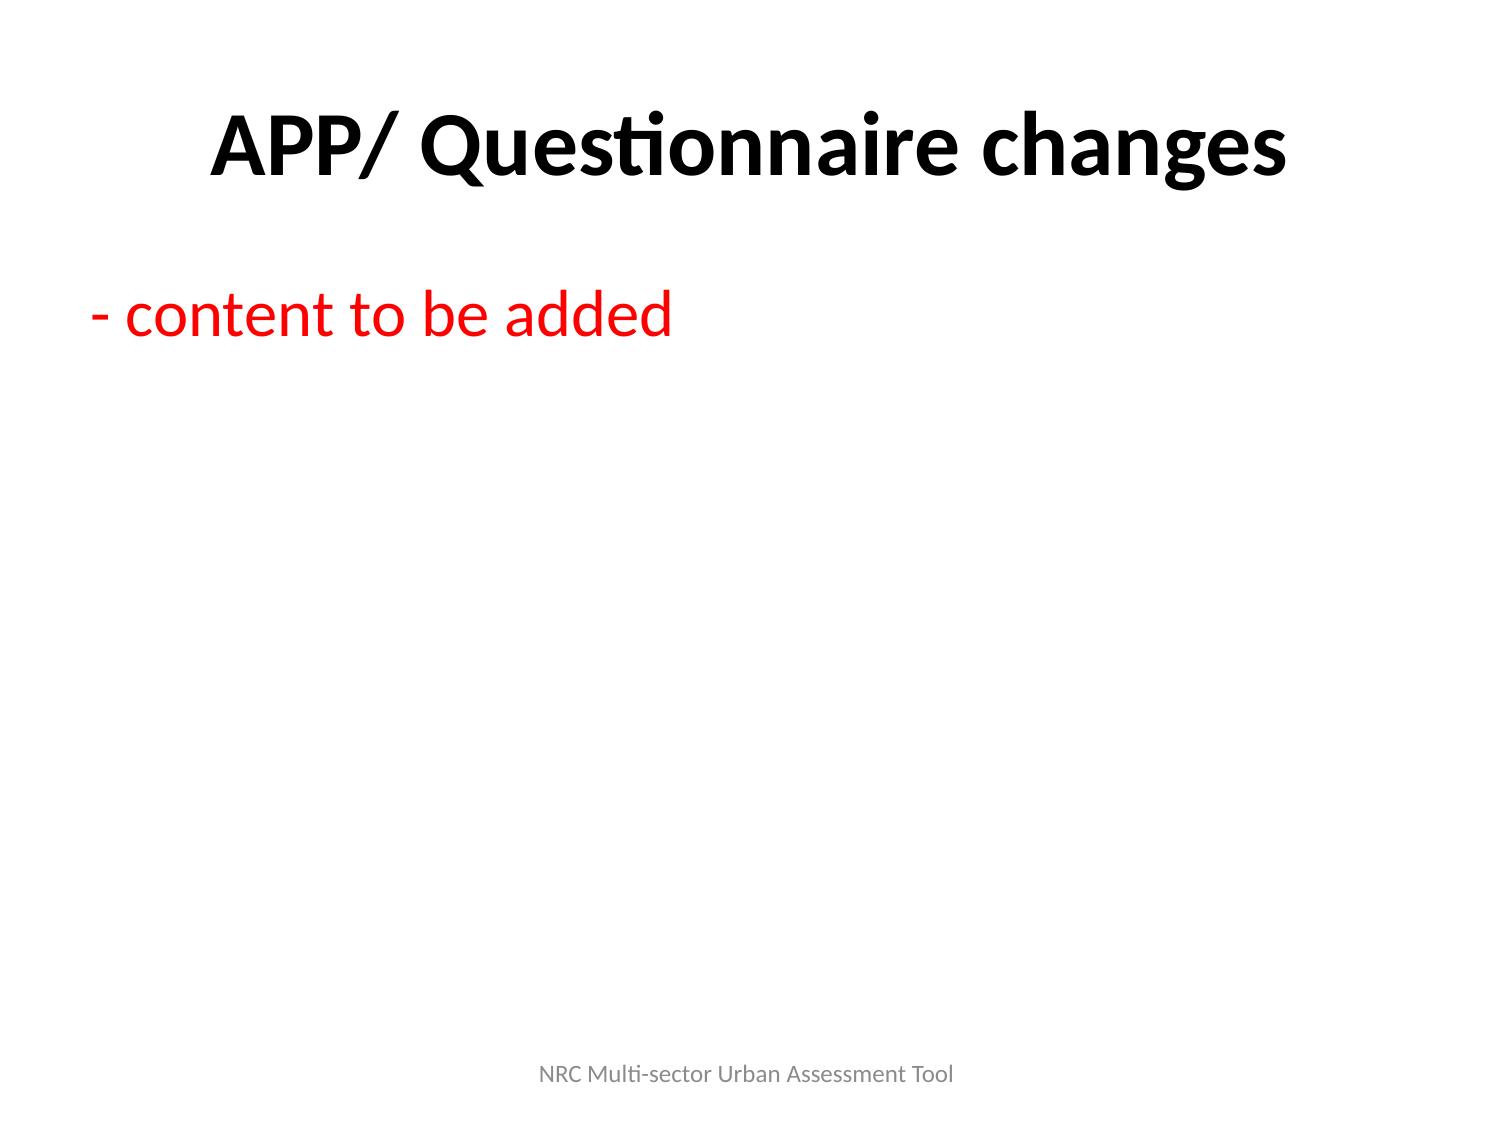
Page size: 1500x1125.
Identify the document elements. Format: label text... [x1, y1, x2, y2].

list - content to be added [75, 262, 1425, 1005]
footer NRC Multi-sector Urban Assessment Tool [512, 1042, 988, 1103]
title APP/ Questionnaire changes [75, 45, 1425, 233]
